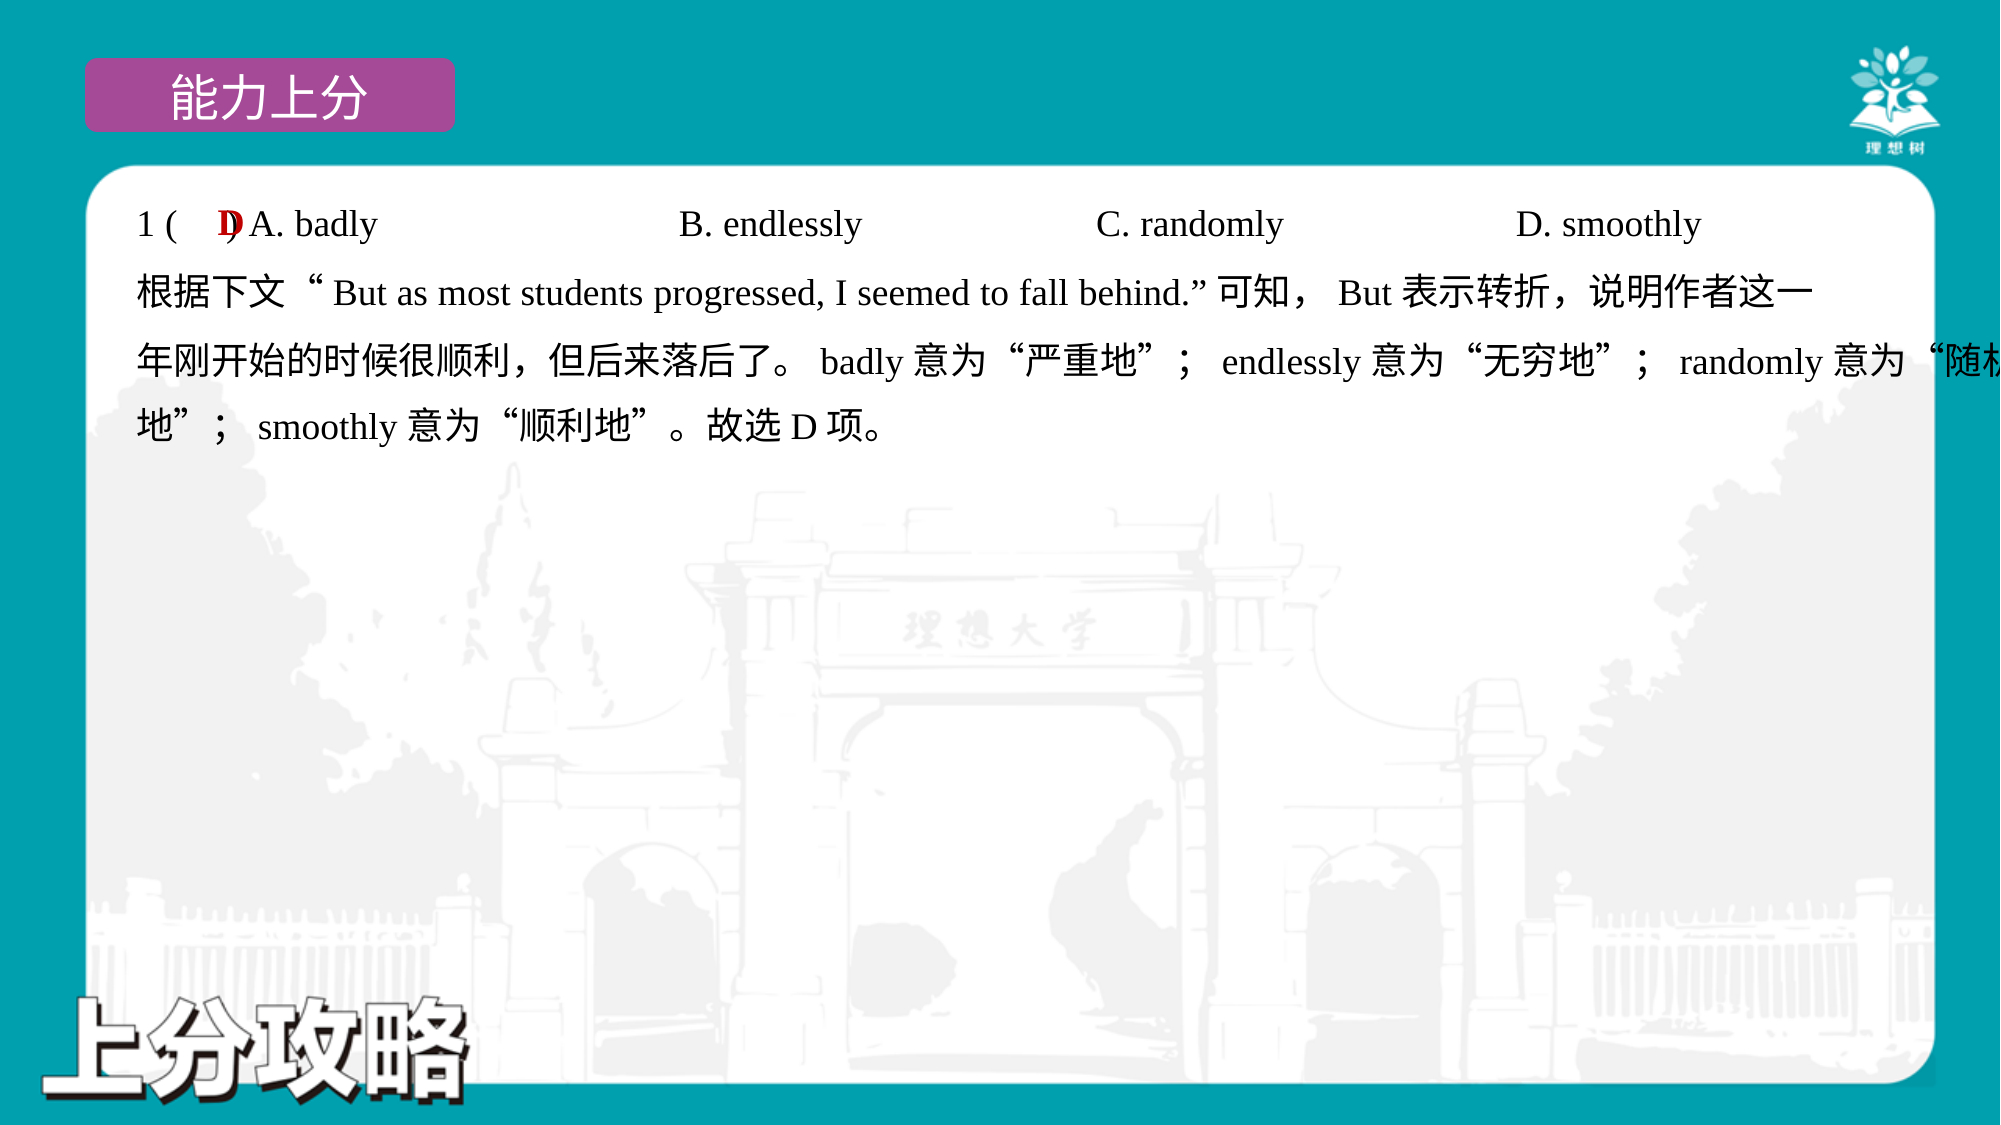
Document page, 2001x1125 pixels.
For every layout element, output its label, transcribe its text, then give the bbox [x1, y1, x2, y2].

text_box D [204, 176, 259, 236]
text_box 1 ( ) A. badly B. endlessly C. randomly D. smoothly [136, 176, 1865, 237]
text_box 根据下文“But as most students progressed, I seemed to fall behind.”可知，But表示转折，说明作者这一 年刚开始的时候很顺利，但后来落后了。badly意为“严重地”；endlessly意为“无穷地”；randomly意为“随机 地”；smoothly意为“顺利地”。故选D项。 [136, 244, 1865, 441]
picture [0, 0, 2000, 1125]
